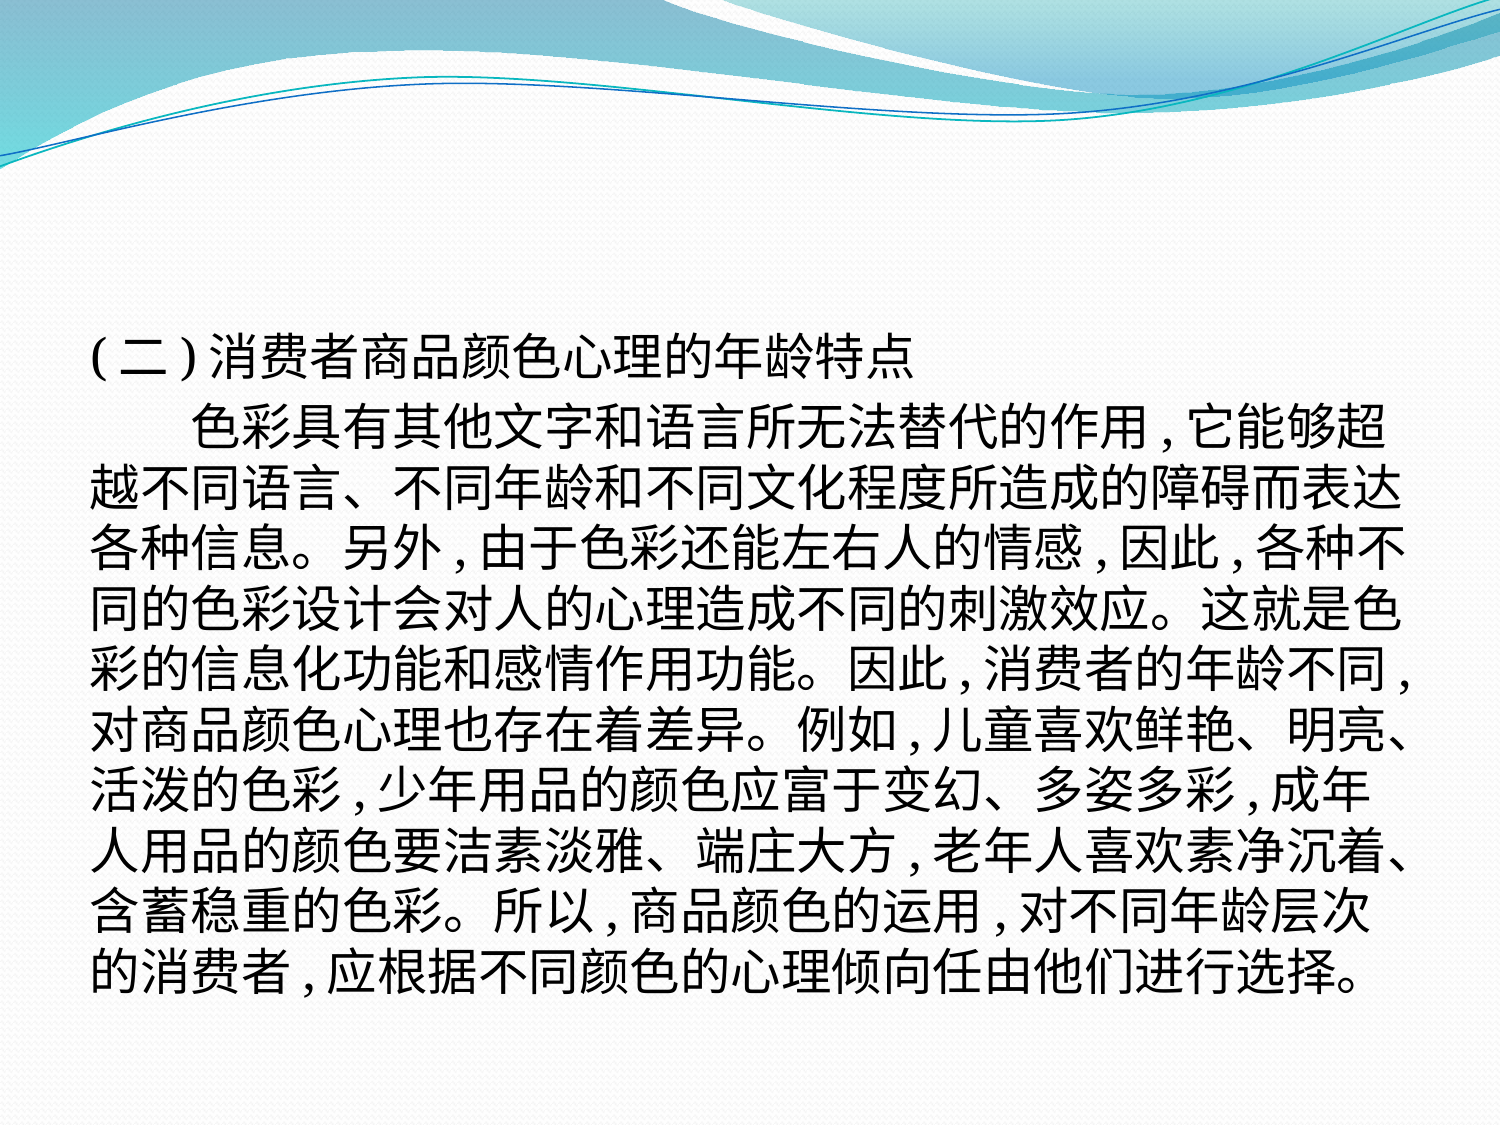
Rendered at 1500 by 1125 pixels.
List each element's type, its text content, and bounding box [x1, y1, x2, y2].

list (二)消费者商品颜色心理的年龄特点 色彩具有其他文字和语言所无法替代的作用,它能够超越不同语言、不同年龄和不同文化程度所造成的障碍而表达各种信息。另外,由于色彩还能左右人的情感,因此,各种不同的色彩设计会对人的心理造成不同的刺激效应。这就是色彩的信息化功能和感情作用功能。因此,消费者的年龄不同,对商品颜色心理也存在着差异。例如,儿童喜欢鲜艳、明亮、活泼的色彩,少年用品的颜色应富于变幻、多姿多彩,成年人用品的颜色要洁素淡雅、端庄大方,老年人喜欢素净沉着、含蓄稳重的色彩。所以,商品颜色的运用,对不同年龄层次的消费者,应根据不同颜色的心理倾向任由他们进行选择。 [75, 317, 1425, 1038]
